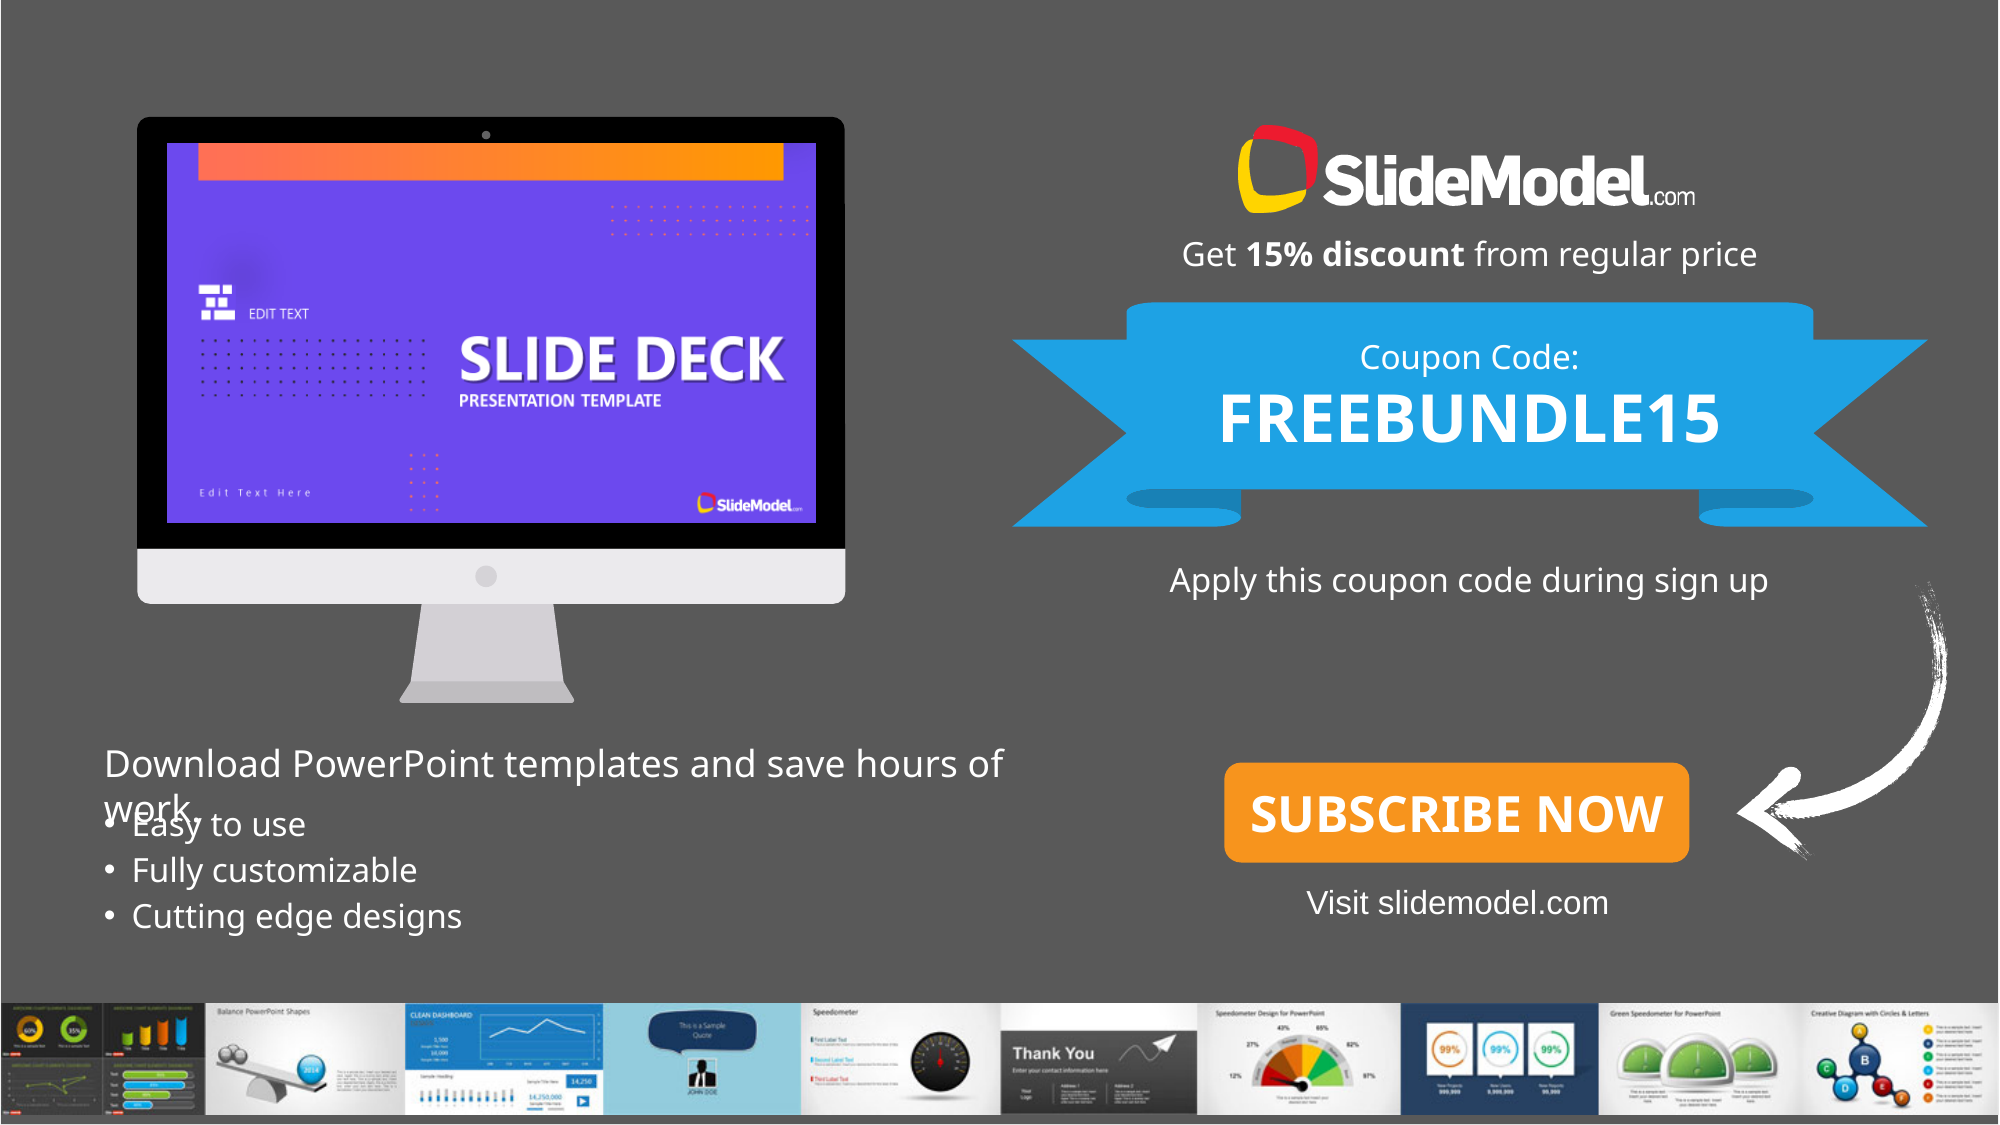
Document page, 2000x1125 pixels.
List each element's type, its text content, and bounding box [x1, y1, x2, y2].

text_box [1012, 302, 1928, 527]
picture [1237, 125, 1695, 213]
text_box Apply this coupon code during sign up [1129, 551, 1811, 607]
picture [0, 1003, 1999, 1115]
text_box [0, 0, 2000, 1003]
text_box SUBSCRIBE NOW [1222, 760, 1692, 865]
text_box [1736, 594, 1948, 861]
text_box Download PowerPoint templates and save hours of work. [88, 732, 1059, 838]
text_box Visit slidemodel.com [1247, 874, 1669, 928]
text_box [1928, 587, 1937, 601]
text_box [136, 116, 846, 704]
text_box Get 15% discount from regular price [1058, 225, 1882, 281]
text_box Coupon Code: FREEBUNDLE15 [1173, 328, 1767, 464]
picture [166, 143, 816, 523]
text_box Easy to use Fully customizable Cutting edge designs [88, 838, 863, 943]
